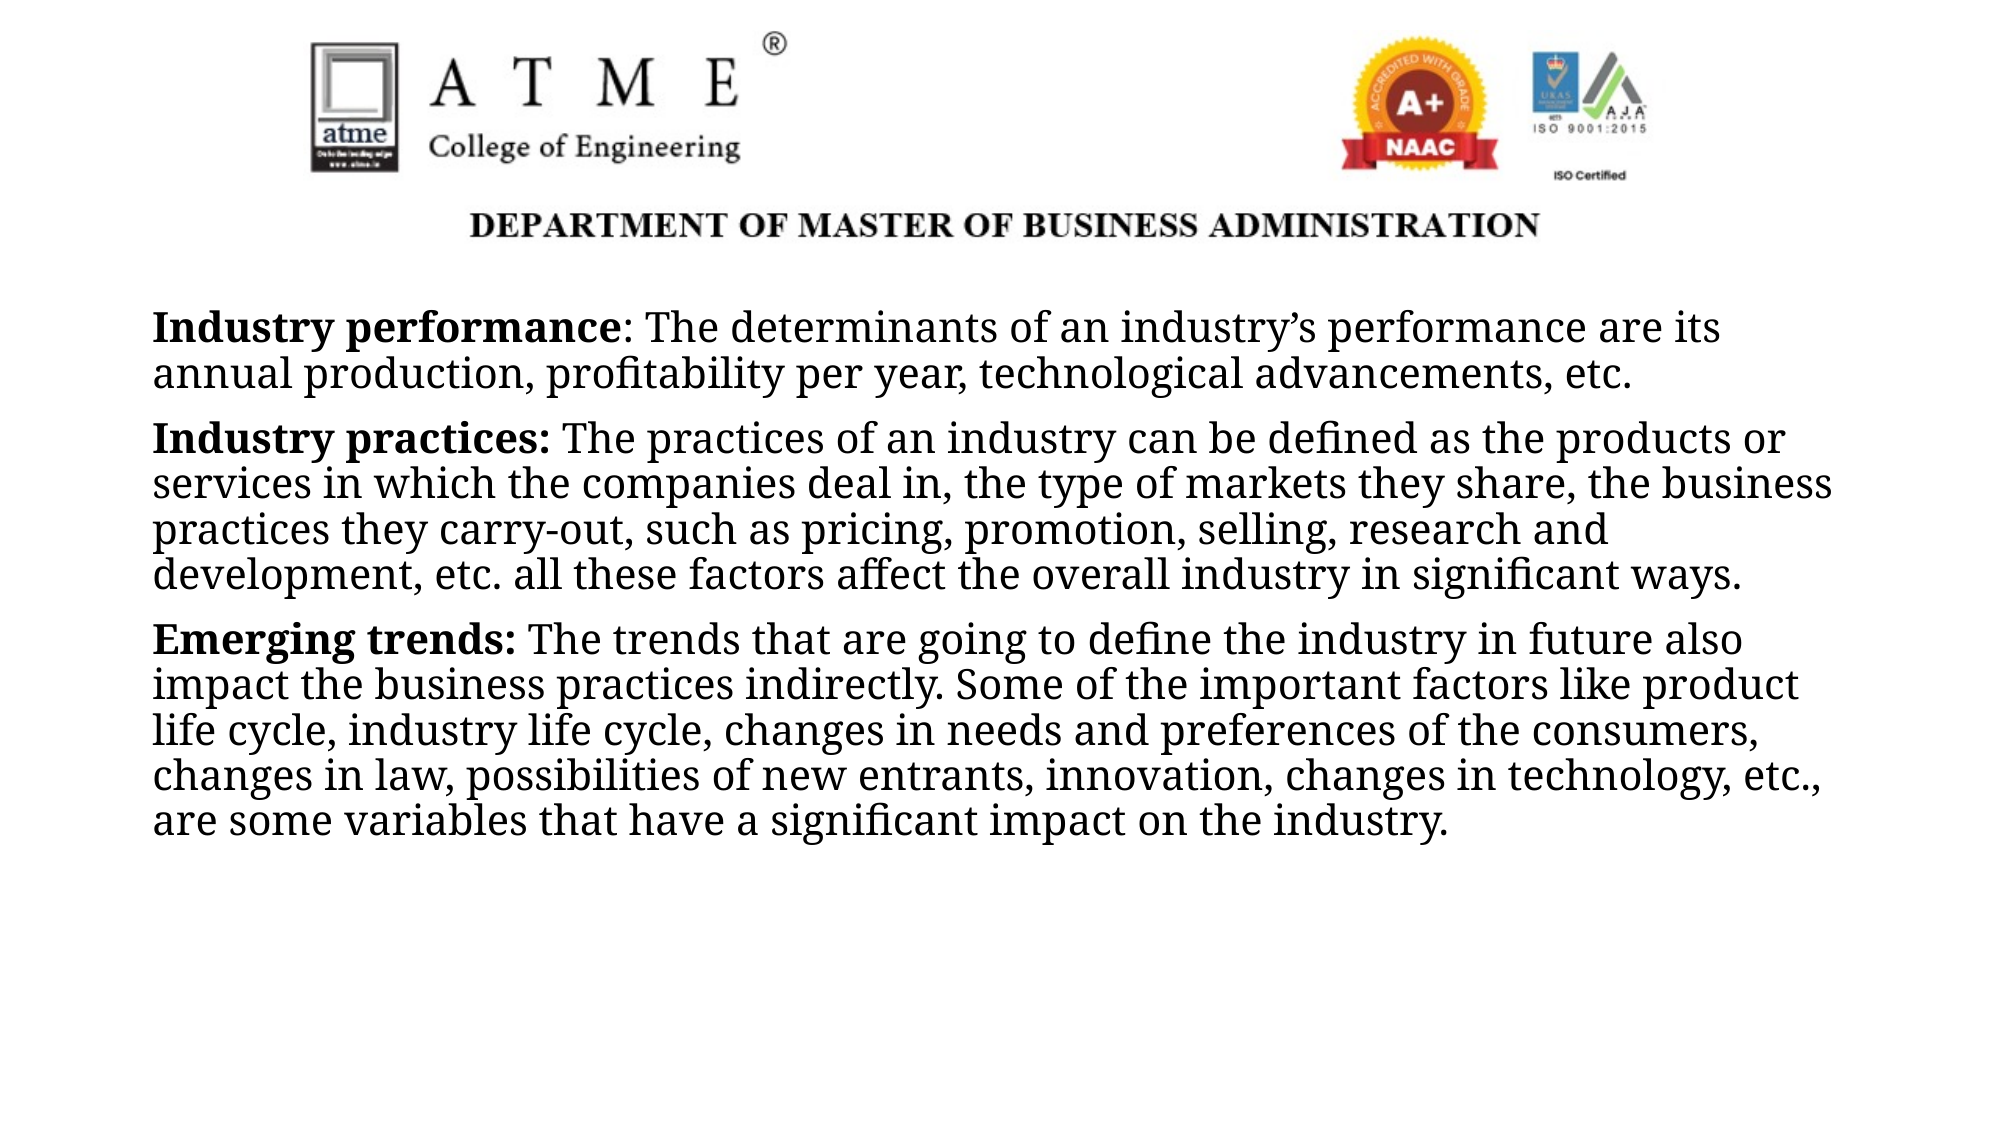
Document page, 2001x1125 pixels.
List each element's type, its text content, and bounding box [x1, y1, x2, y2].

picture [303, 30, 1697, 245]
list Industry performance: The determinants of an industry’s performance are its annual production, profitability per year, technological advancements, etc. Industry practices: The practices of an industry can be defined as the products or services in which the companies deal in, the type of markets they share, the business practices they carry-out, such as pricing, promotion, selling, research and development, etc. all these factors affect the overall industry in significant ways. Emerging trends: The trends that are going to define the industry in future also impact the business practices indirectly. Some of the important factors like product life cycle, industry life cycle, changes in needs and preferences of the consumers, changes in law, possibilities of new entrants, innovation, changes in technology, etc., are some variables that have a significant impact on the industry. [137, 299, 1863, 1014]
